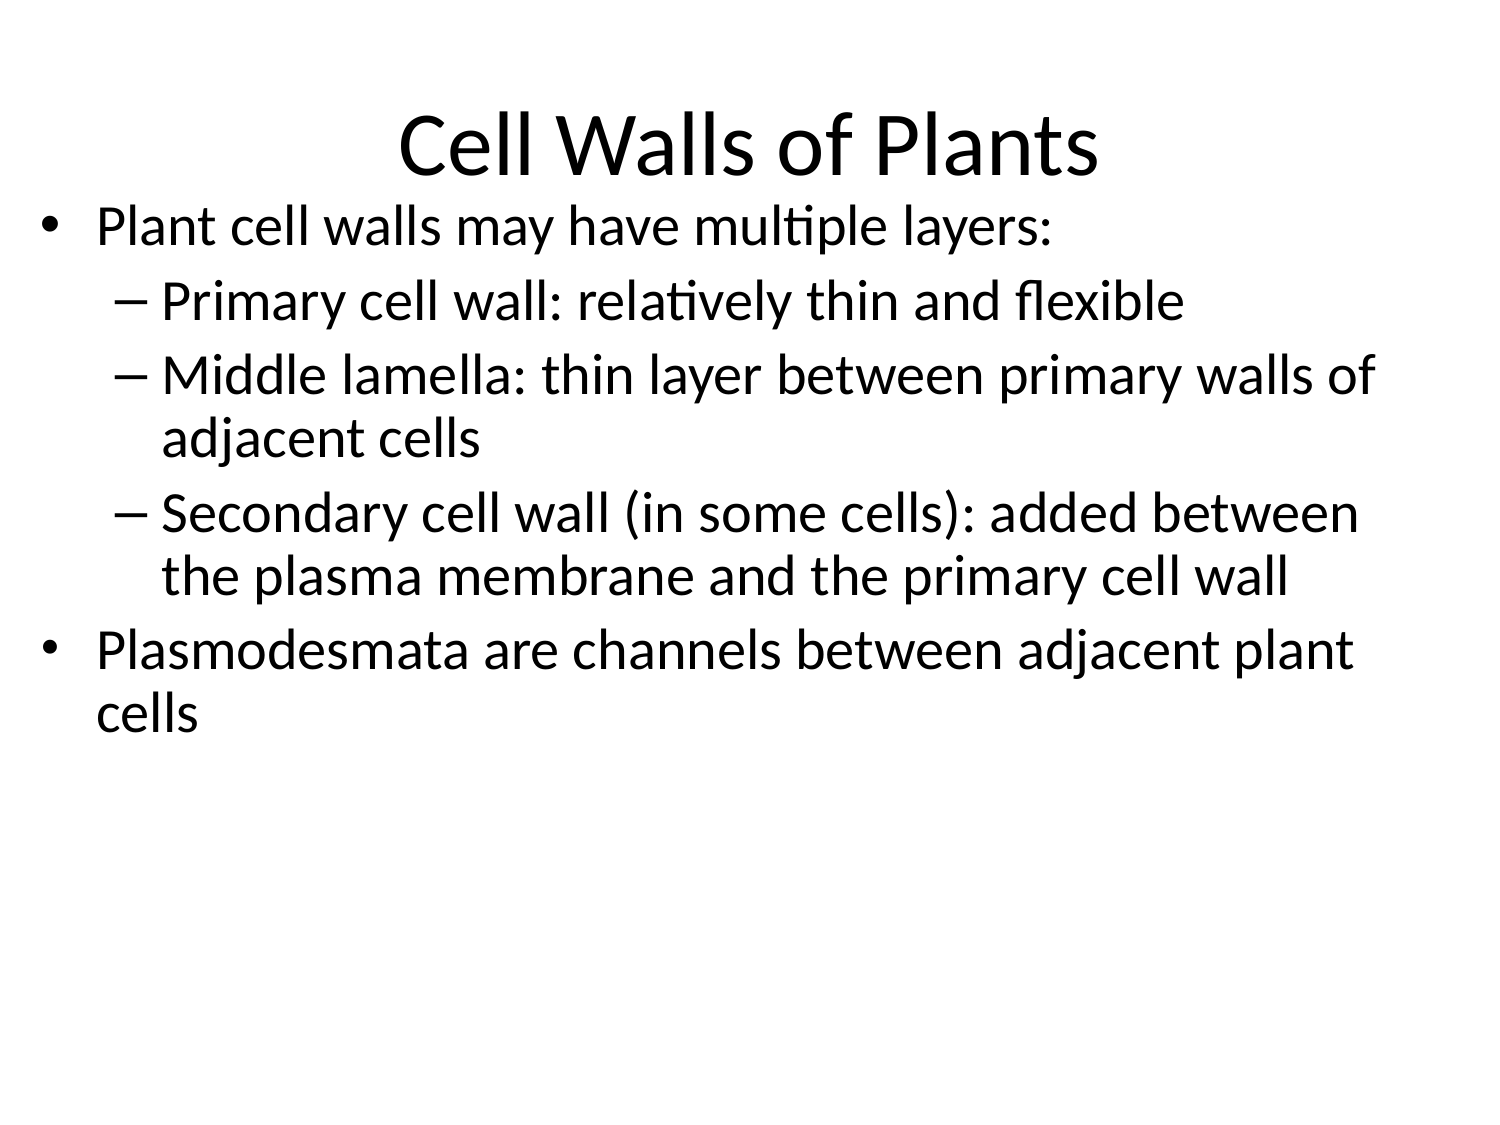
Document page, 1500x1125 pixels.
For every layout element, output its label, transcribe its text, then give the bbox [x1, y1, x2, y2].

title Cell Walls of Plants [75, 45, 1425, 187]
list Plant cell walls may have multiple layers: Primary cell wall: relatively thin and flexible Middle lamella: thin layer between primary walls of adjacent cells Secondary cell wall (in some cells): added between the plasma membrane and the primary cell wall Plasmodesmata are channels between adjacent plant cells [24, 187, 1425, 1075]
